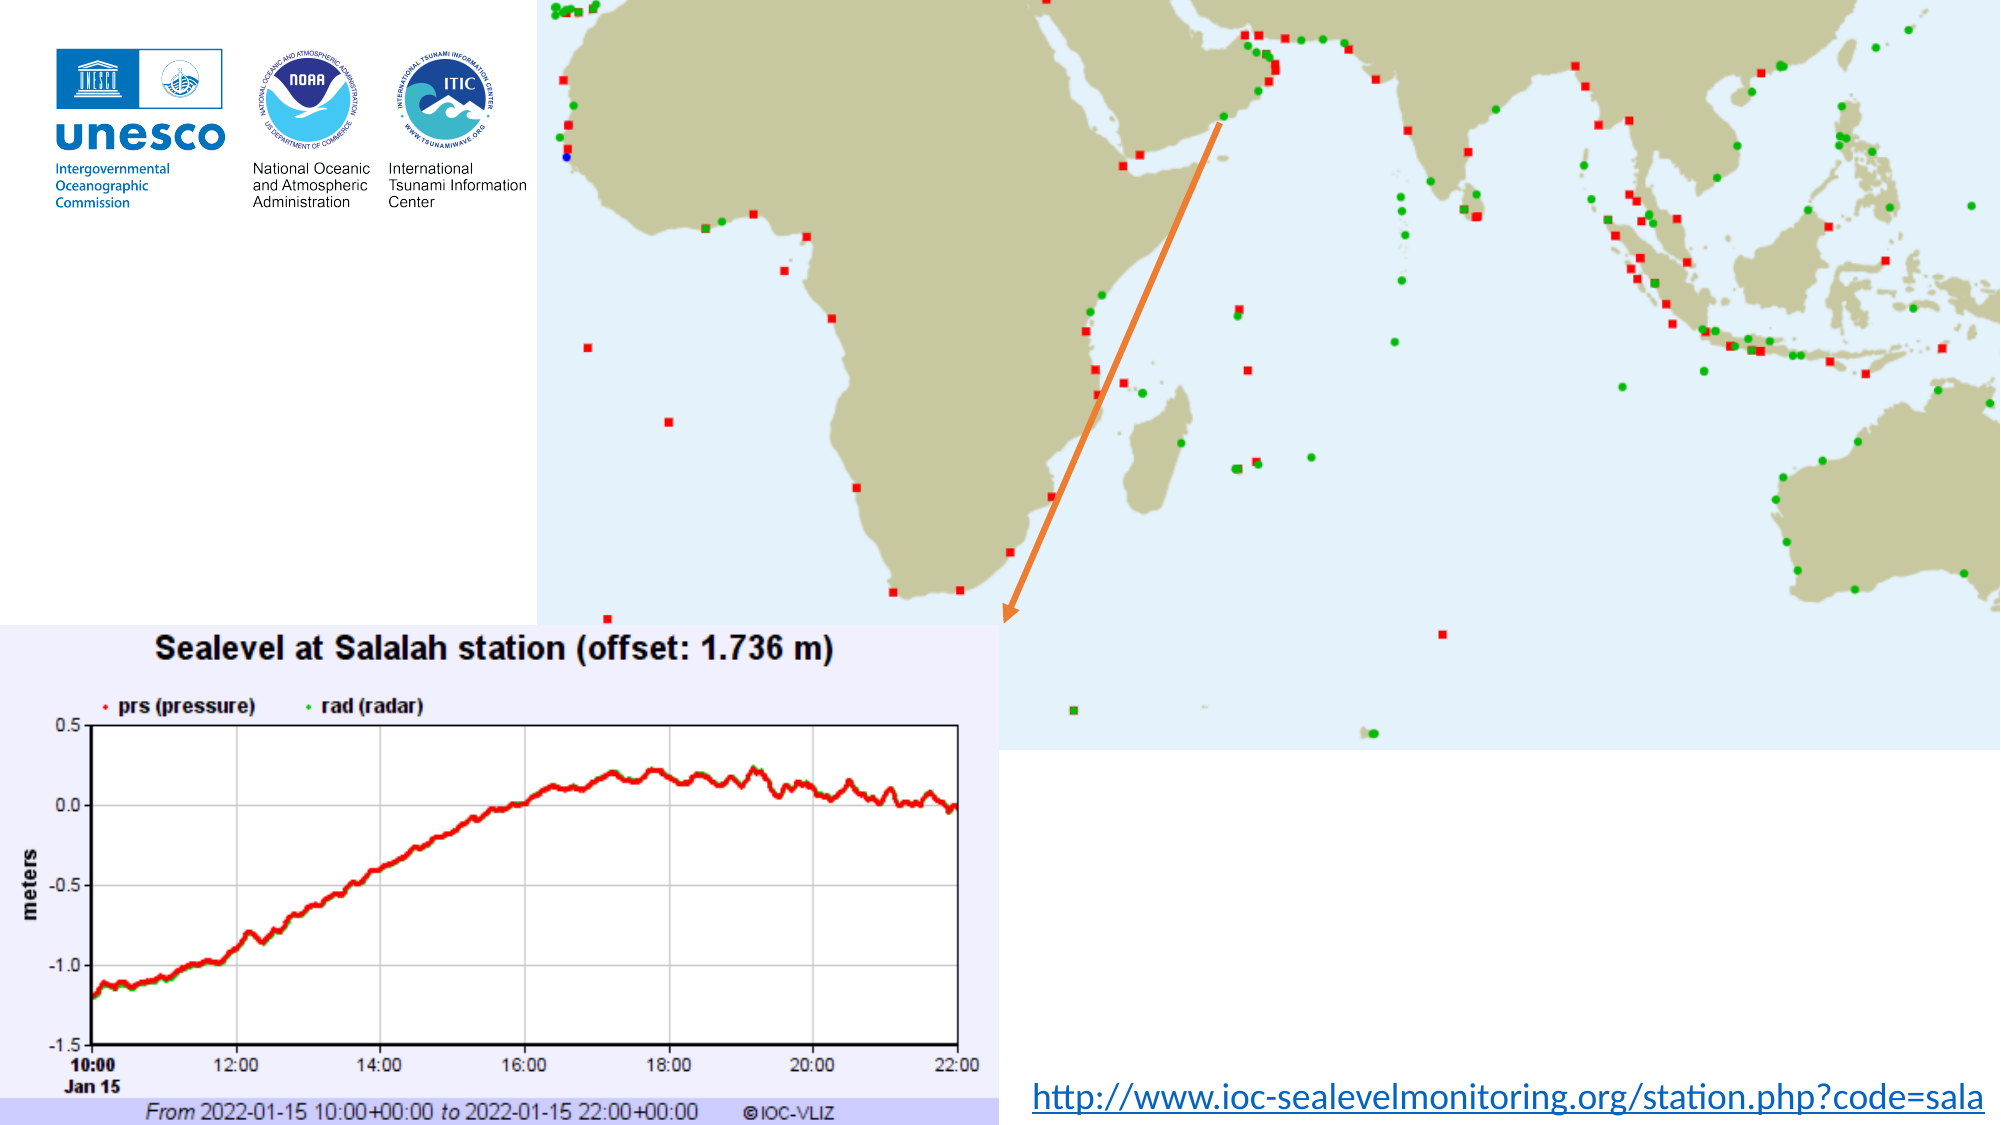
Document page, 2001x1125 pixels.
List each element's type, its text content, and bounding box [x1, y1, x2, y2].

text_box http://www.ioc-sealevelmonitoring.org/station.php?code=sala [999, 1064, 2000, 1125]
picture [0, 0, 2000, 1125]
picture [43, 35, 527, 221]
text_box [1003, 122, 1220, 624]
